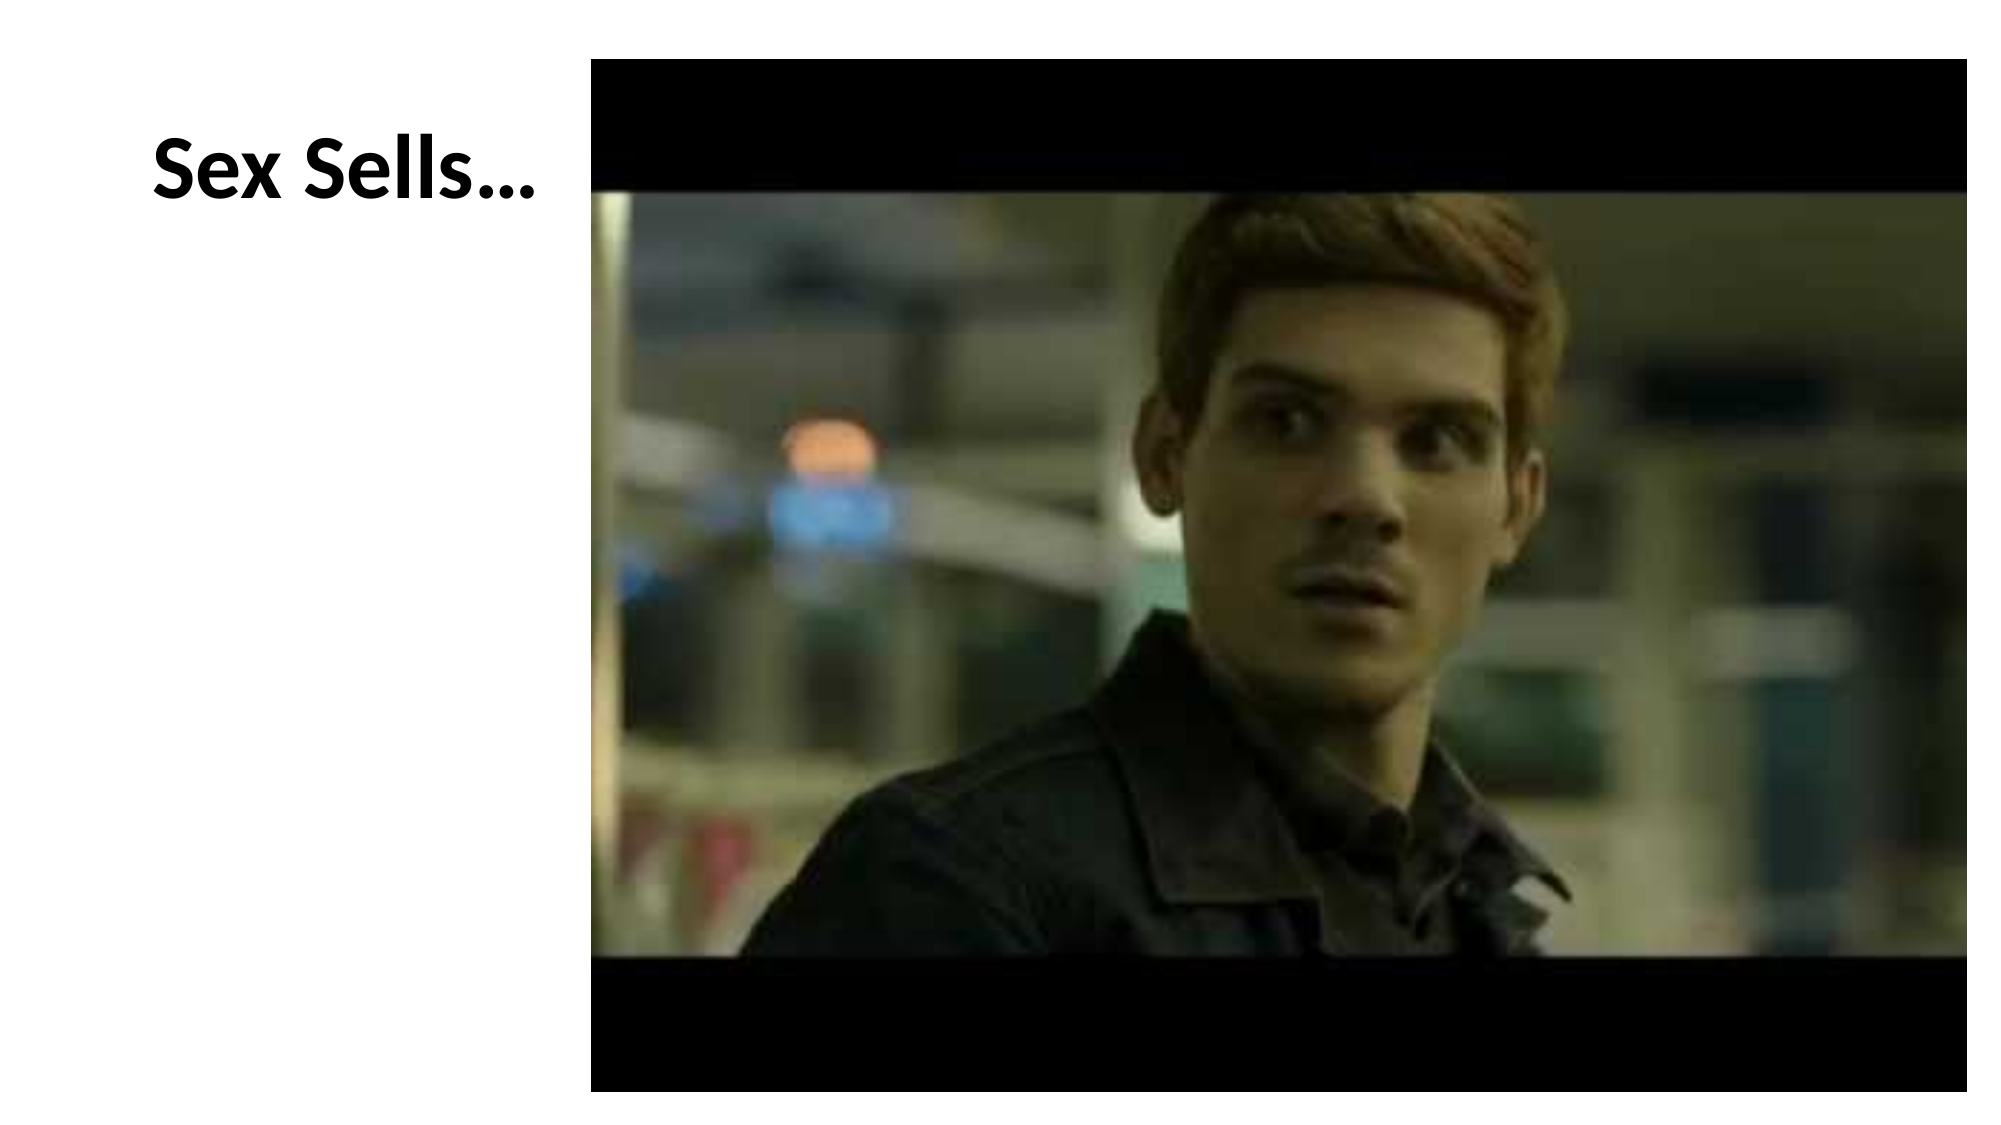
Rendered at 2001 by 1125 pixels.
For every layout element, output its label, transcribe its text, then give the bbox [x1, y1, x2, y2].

picture [591, 59, 1967, 1093]
title Sex Sells… [137, 59, 591, 278]
